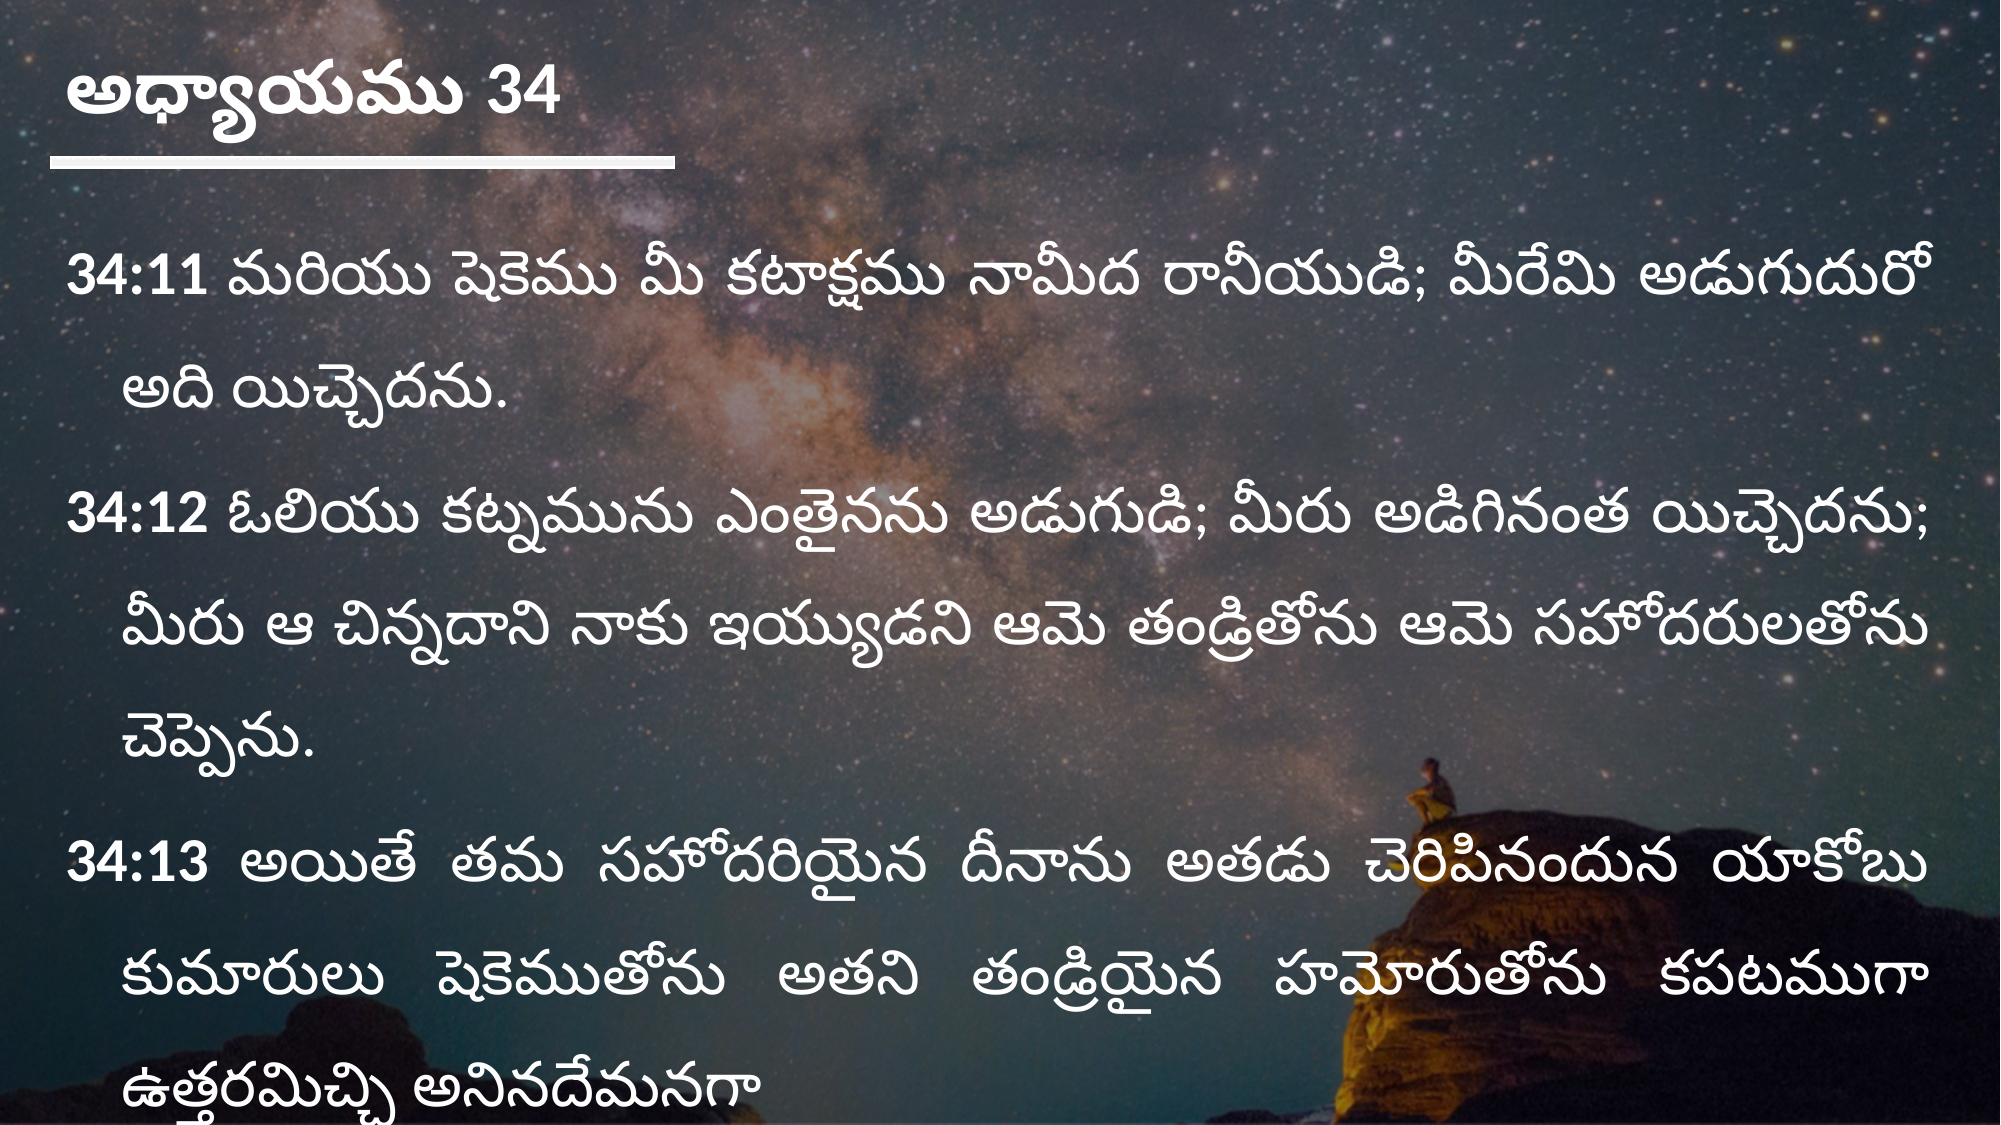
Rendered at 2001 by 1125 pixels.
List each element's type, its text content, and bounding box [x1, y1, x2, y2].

list 34:11 మరియు షెకెము మీ కటాక్షము నామీద రానీయుడి; మీరేమి అడుగుదురో అది యిచ్చెదను. 34:12 ఓలియు కట్నమును ఎంతైనను అడుగుడి; మీరు అడిగినంత యిచ్చెదను; మీరు ఆ చిన్నదాని నాకు ఇయ్యుడని ఆమె తండ్రితోను ఆమె సహోదరులతోను చెప్పెను. 34:13 అయితే తమ సహోదరియైన దీనాను అతడు చెరిపినందున యాకోబు కుమారులు షెకెముతోను అతని తండ్రియైన హమోరుతోను కపటముగా ఉత్తరమిచ్చి అనినదేమనగా [50, 187, 1946, 1063]
title అధ్యాయము 34 [50, 0, 1925, 167]
picture [0, 0, 2000, 1125]
